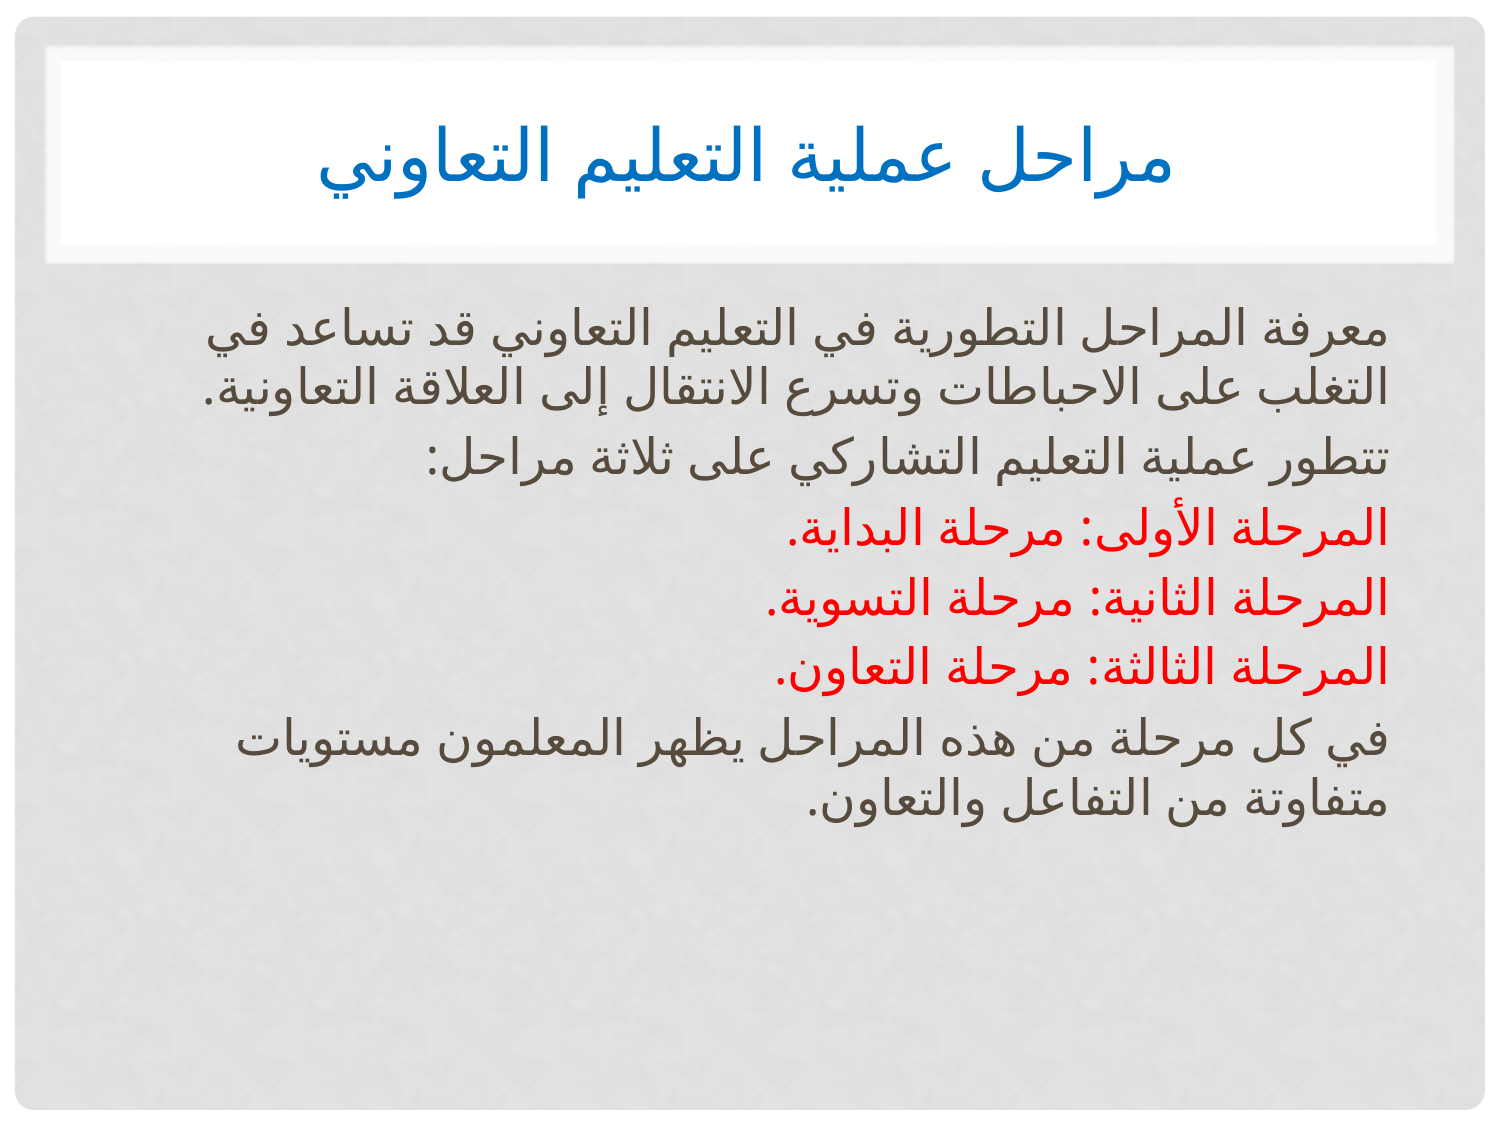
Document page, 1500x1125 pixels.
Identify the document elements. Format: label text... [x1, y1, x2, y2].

list معرفة المراحل التطورية في التعليم التعاوني قد تساعد في التغلب على الاحباطات وتسرع الانتقال إلى العلاقة التعاونية. تتطور عملية التعليم التشاركي على ثلاثة مراحل: المرحلة الأولى: مرحلة البداية. المرحلة الثانية: مرحلة التسوية. المرحلة الثالثة: مرحلة التعاون. في كل مرحلة من هذه المراحل يظهر المعلمون مستويات متفاوتة من التفاعل والتعاون. [75, 287, 1425, 1005]
title مراحل عملية التعليم التعاوني [69, 66, 1425, 238]
